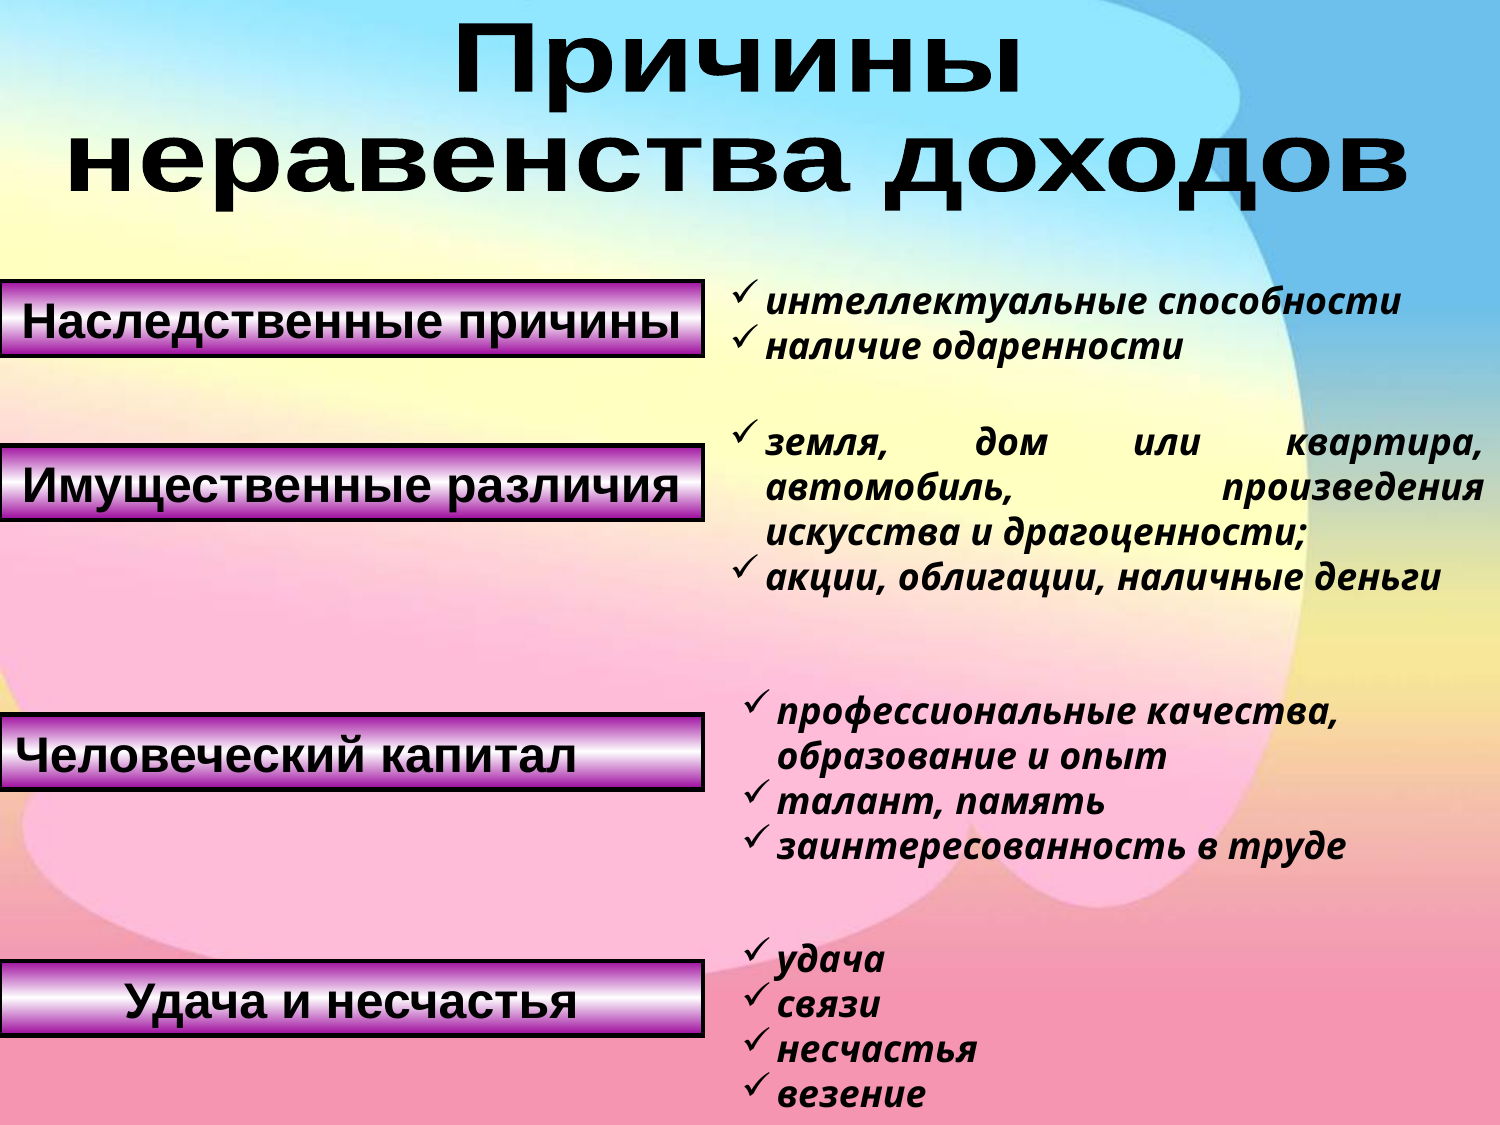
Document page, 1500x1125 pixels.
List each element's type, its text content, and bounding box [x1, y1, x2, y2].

text_box профессиональные качества, образование и опыт талант, память заинтересованность в труде [726, 679, 1500, 875]
picture [0, 0, 1500, 1125]
text_box Удача и несчастья [0, 960, 703, 1036]
text_box земля, дом или квартира, автомобиль, произведения искусства и драгоценности; акции, облигации, наличные деньги [714, 410, 1500, 605]
text_box Имущественные различия [0, 445, 703, 520]
text_box Наследственные причины [0, 281, 703, 356]
text_box интеллектуальные способности наличие одаренности [714, 269, 1500, 375]
text_box Человеческий капитал [0, 714, 703, 790]
text_box удача связи несчастья везение [726, 928, 1477, 1123]
